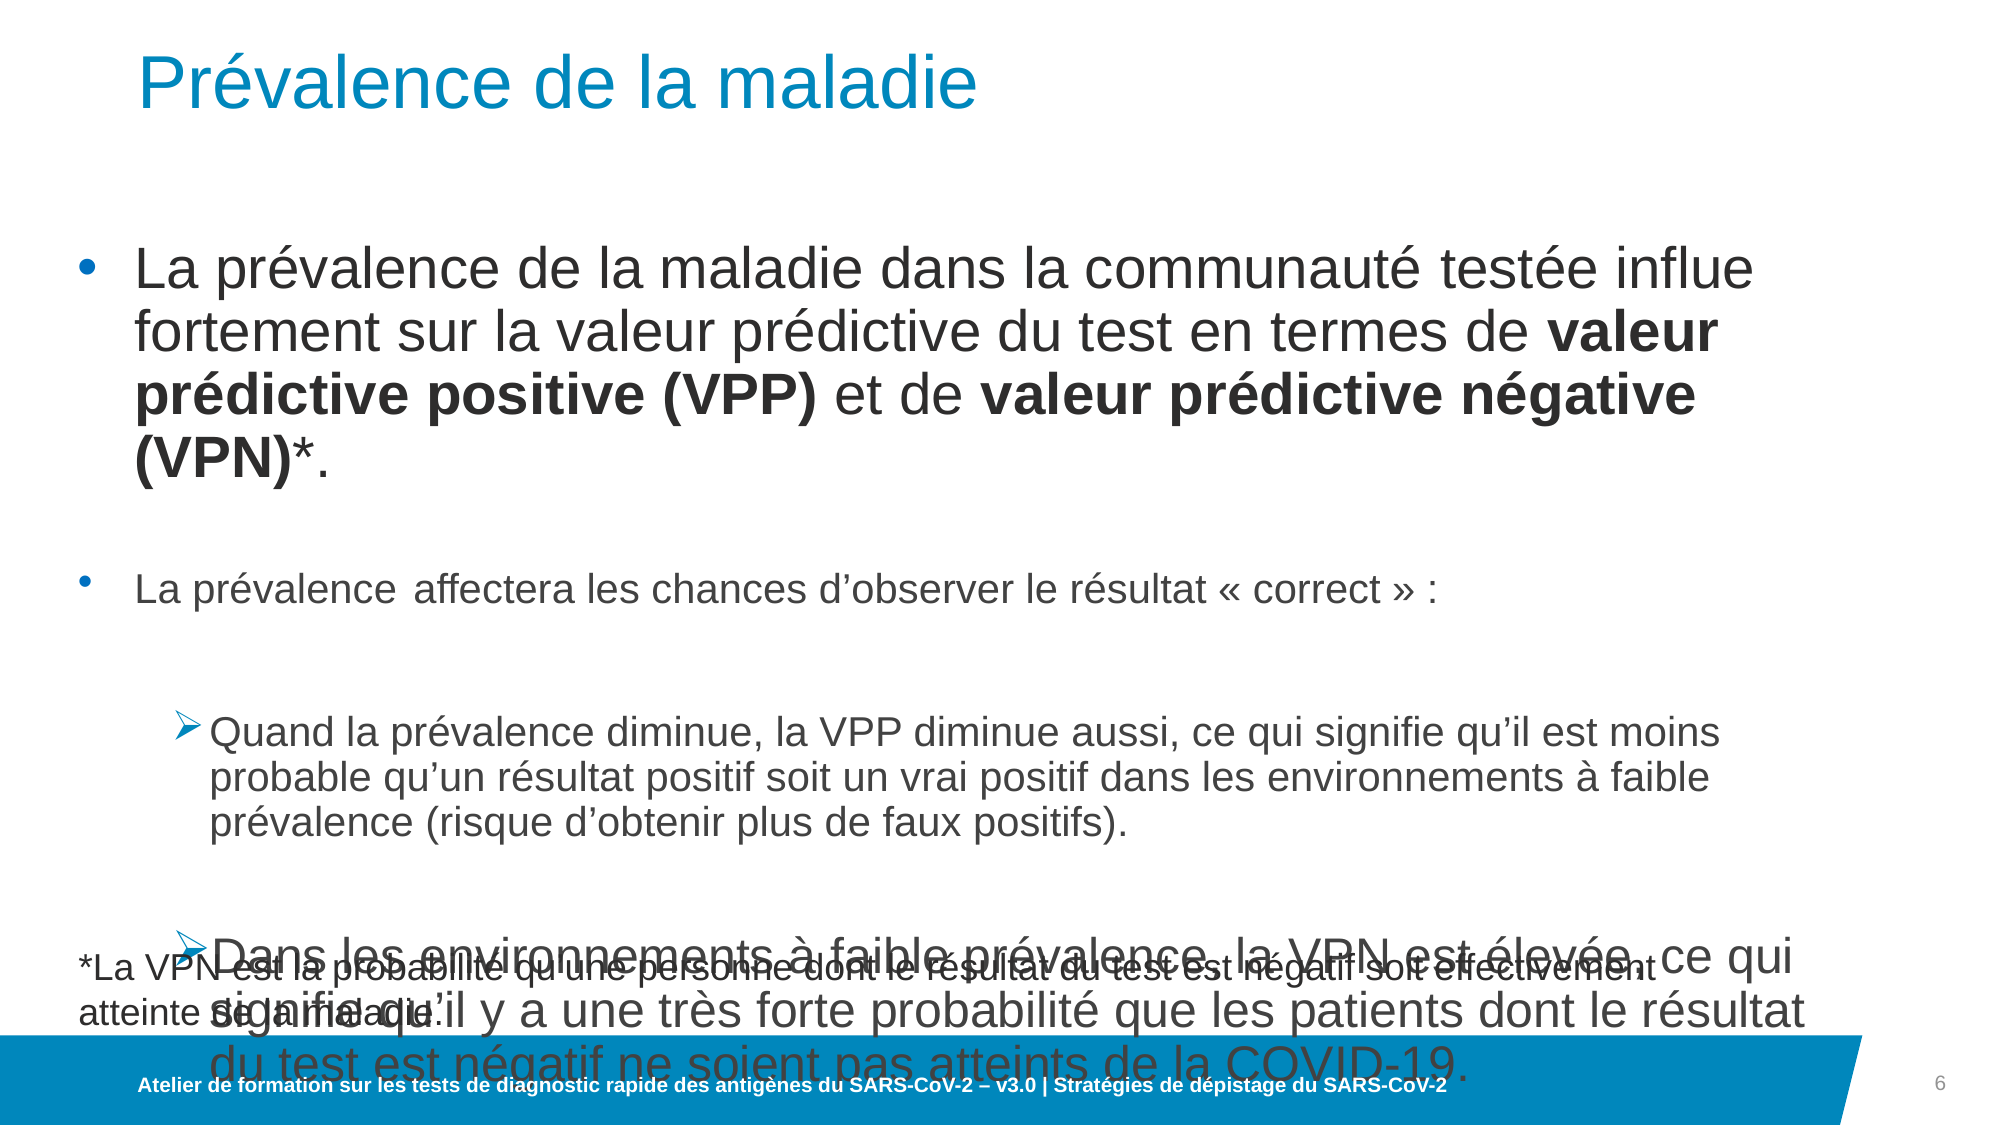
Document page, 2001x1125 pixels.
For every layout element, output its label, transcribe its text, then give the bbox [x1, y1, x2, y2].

title Prévalence de la maladie [137, 59, 1863, 215]
footer Atelier de formation sur les tests de diagnostic rapide des antigènes du SARS-CoV-2 – v3.0 | Stratégies de dépistage du SARS-CoV-2 [137, 1042, 1558, 1125]
slide_number 6 [1862, 1035, 1947, 1125]
list La prévalence de la maladie dans la communauté testée influe fortement sur la valeur prédictive du test en termes de valeur prédictive positive (VPP) et de valeur prédictive négative (VPN)*. La prévalence affectera les chances d’observer le résultat « correct » : Quand la prévalence diminue, la VPP diminue aussi, ce qui signifie qu’il est moins probable qu’un résultat positif soit un vrai positif dans les environnements à faible prévalence (risque d’obtenir plus de faux positifs). Dans les environnements à faible prévalence, la VPN est élevée, ce qui signifie qu’il y a une très forte probabilité que les patients dont le résultat du test est négatif ne soient pas atteints de la COVID-19. [63, 231, 1861, 469]
text_box *La VPN est la probabilité qu’une personne dont le résultat du test est négatif soit effectivement atteinte de la maladie. [63, 935, 1689, 1086]
